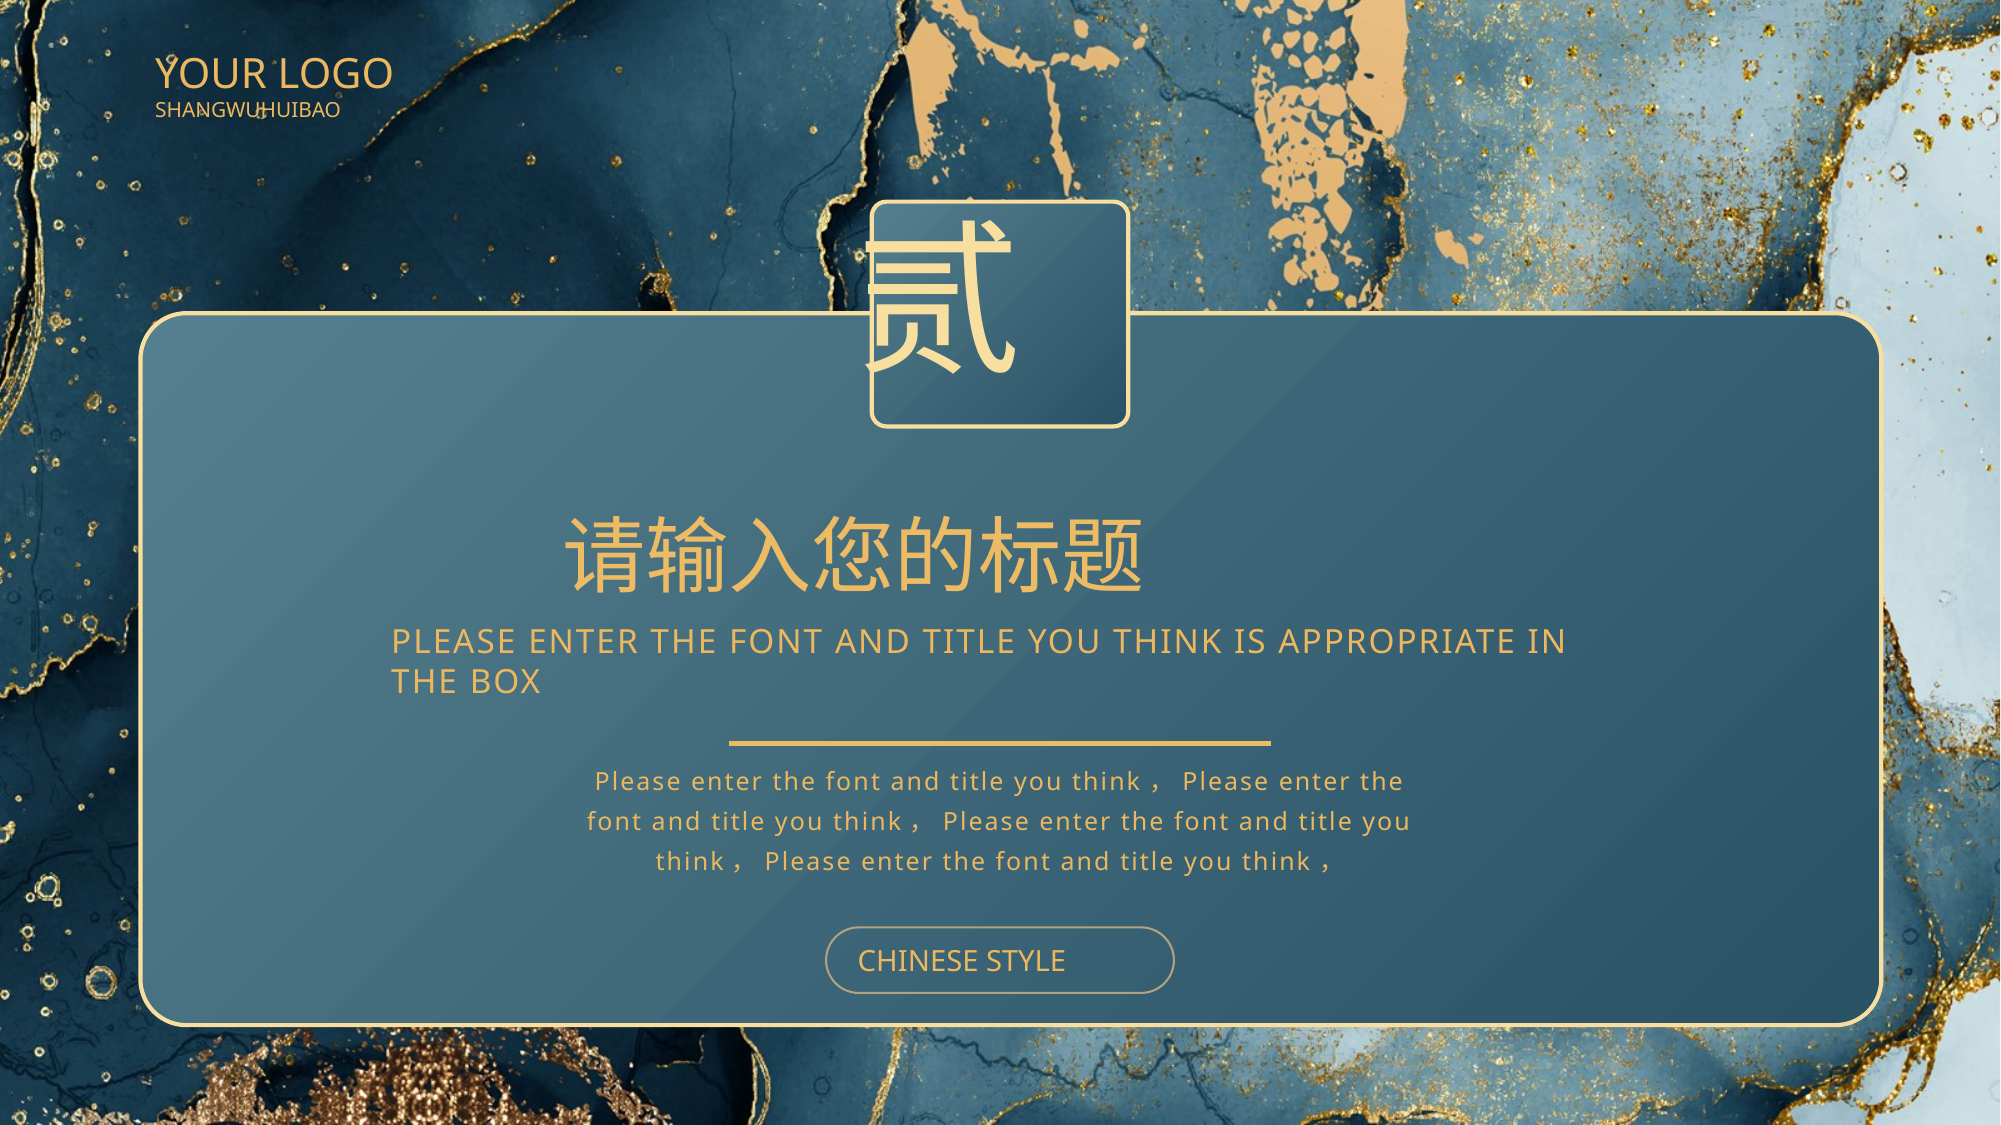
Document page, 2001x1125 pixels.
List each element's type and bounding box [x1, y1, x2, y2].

picture [0, 0, 2001, 1125]
text_box [140, 39, 456, 130]
text_box [840, 186, 1160, 427]
text_box [140, 313, 1882, 1026]
